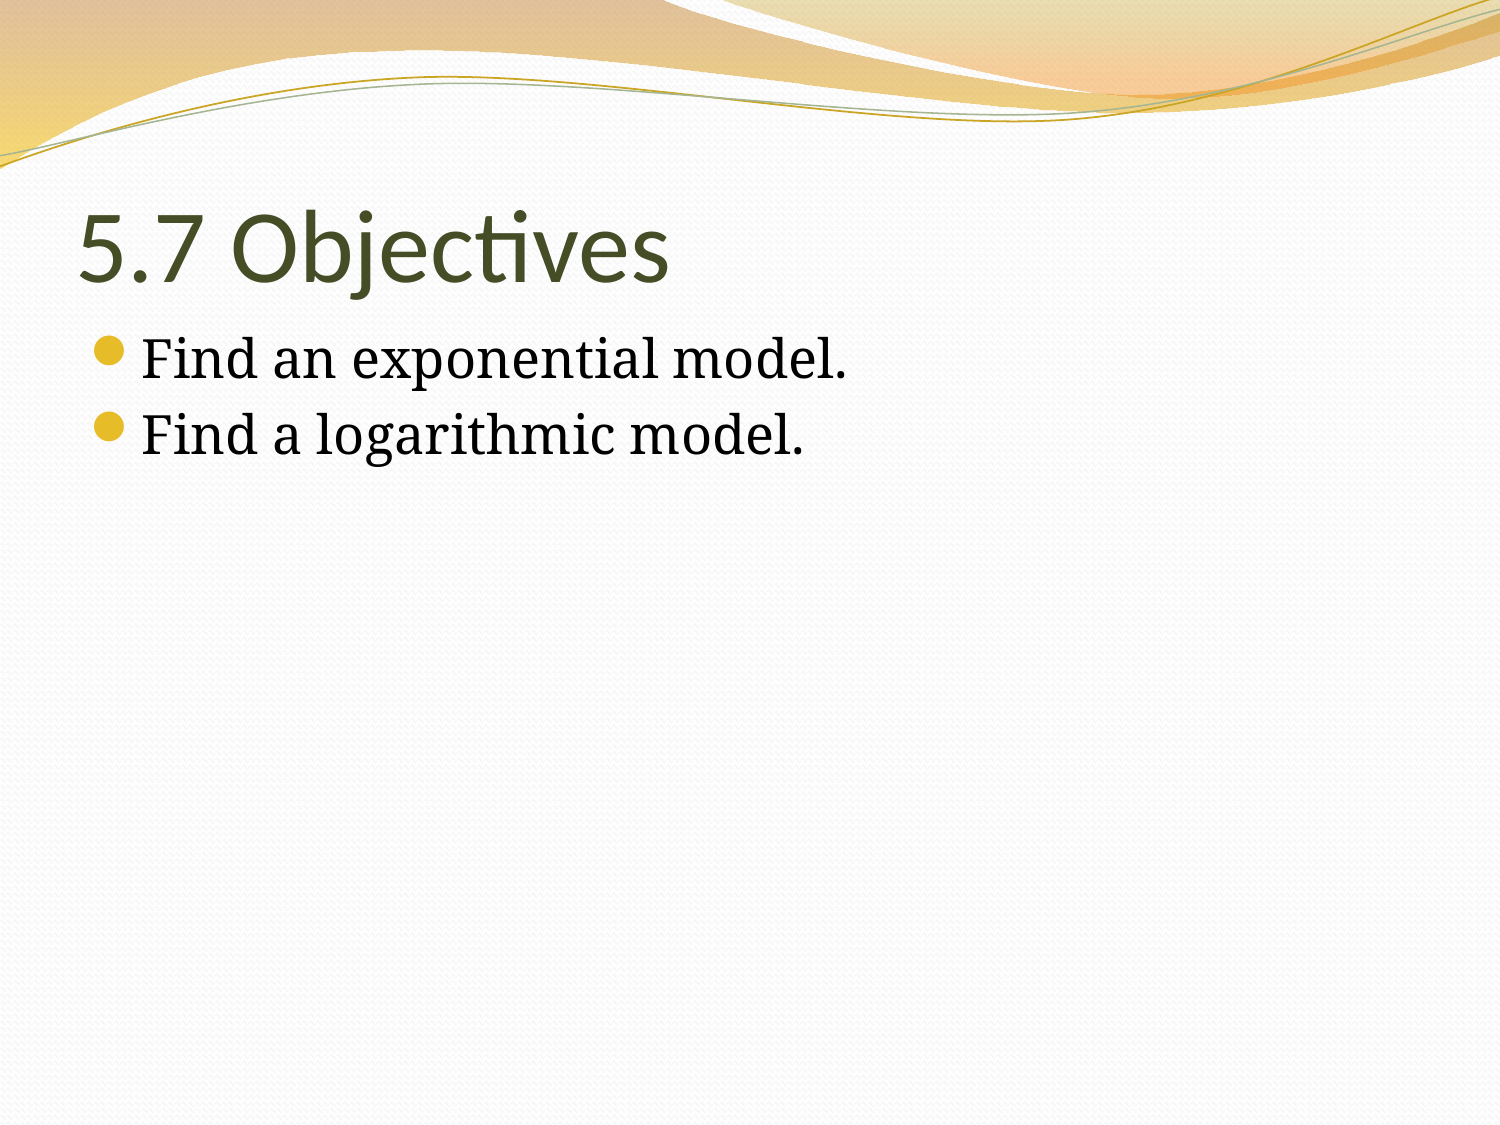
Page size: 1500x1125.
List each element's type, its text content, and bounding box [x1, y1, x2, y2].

title 5.7 Objectives [75, 115, 1425, 303]
list Find an exponential model. Find a logarithmic model. [75, 317, 1425, 1038]
